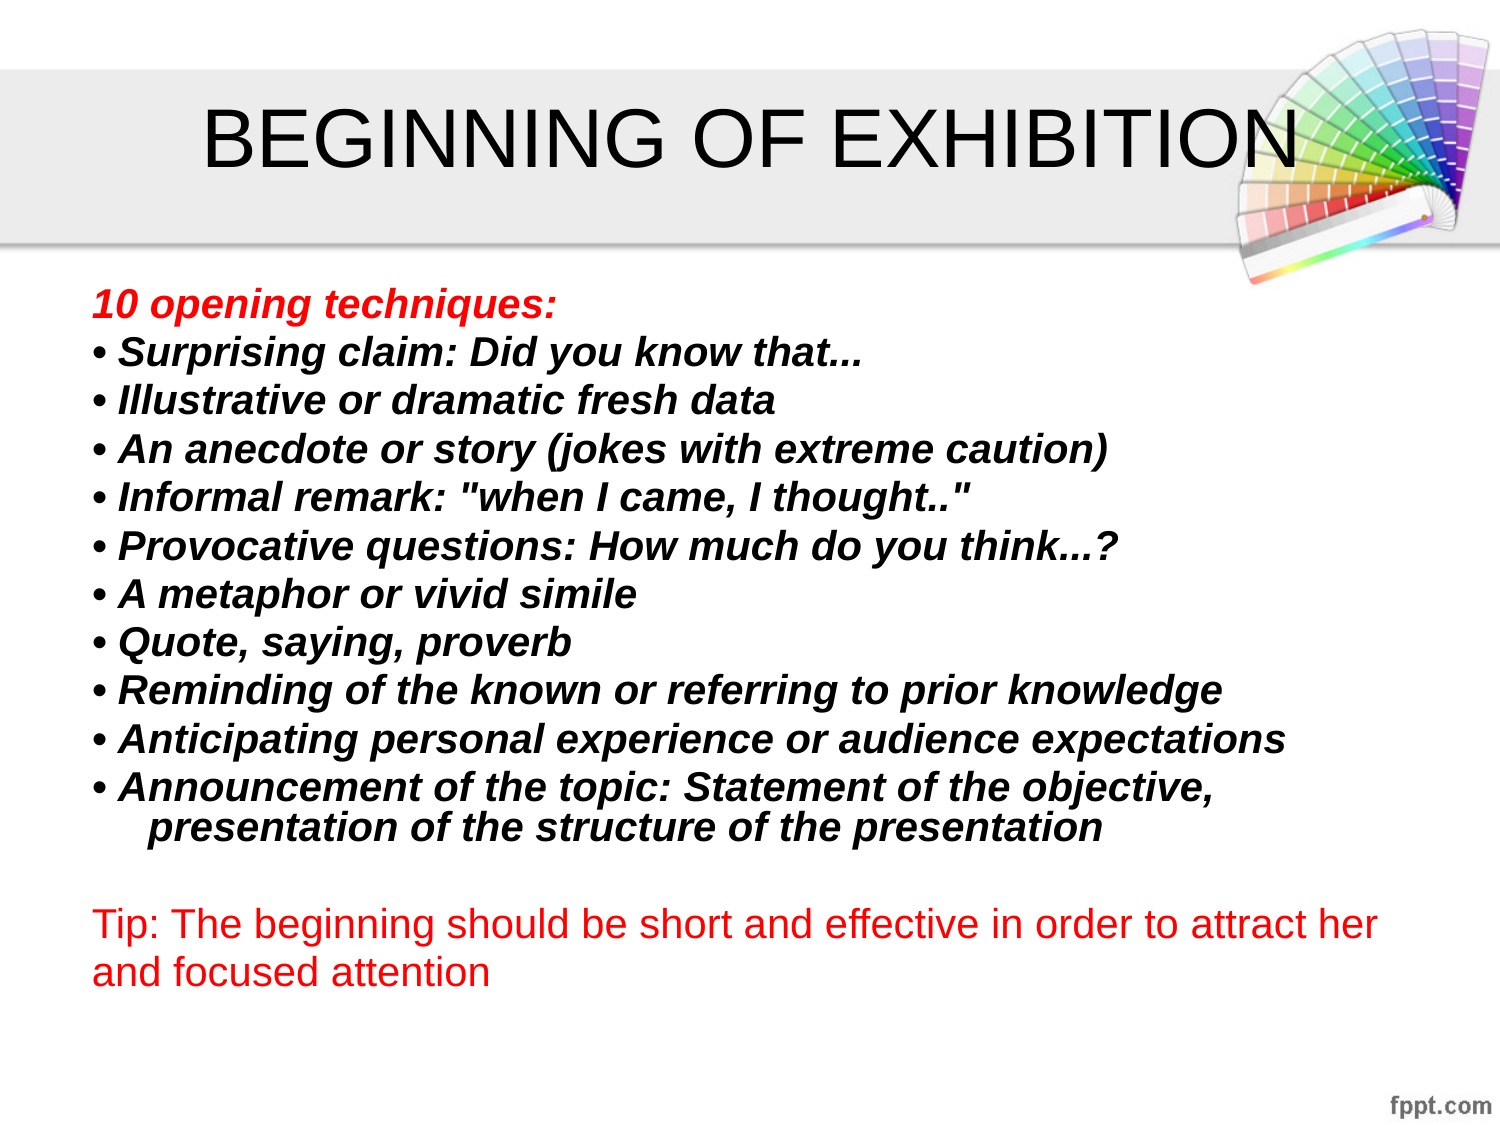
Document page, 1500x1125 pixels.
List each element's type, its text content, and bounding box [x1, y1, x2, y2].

picture [0, 0, 1500, 1125]
title BEGINNING OF EXHIBITION [76, 90, 1427, 278]
list 10 opening techniques: • Surprising claim: Did you know that... • Illustrative or dramatic fresh data • An anecdote or story (jokes with extreme caution) • Informal remark: "when I came, I thought.." • Provocative questions: How much do you think...? • A metaphor or vivid simile • Quote, saying, proverb • Reminding of the known or referring to prior knowledge • Anticipating personal experience or audience expectations • Announcement of the topic: Statement of the objective, presentation of the structure of the presentation Tip: The beginning should be short and effective in order to attract her and focused attention [76, 278, 1427, 1103]
